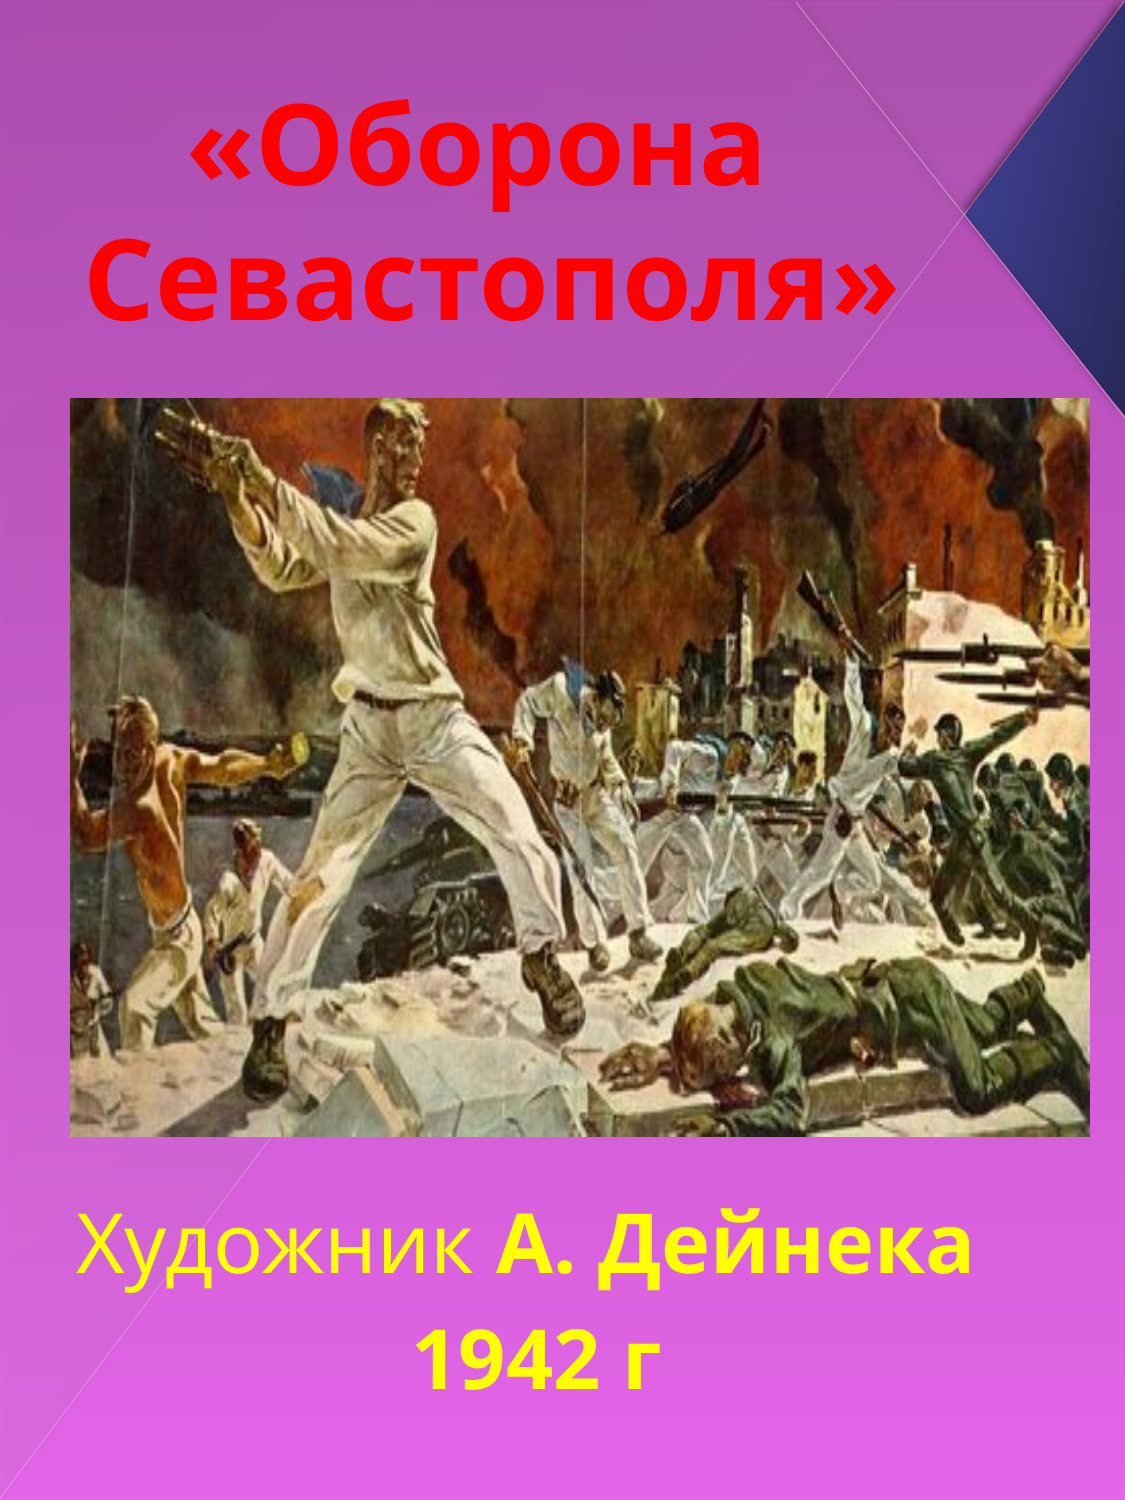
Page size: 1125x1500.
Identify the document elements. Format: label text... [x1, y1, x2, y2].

picture [70, 398, 1091, 1137]
list Художник А. Дейнека 1942 г [46, 1183, 1020, 1418]
title «Оборона Севастополя» [46, 59, 938, 358]
